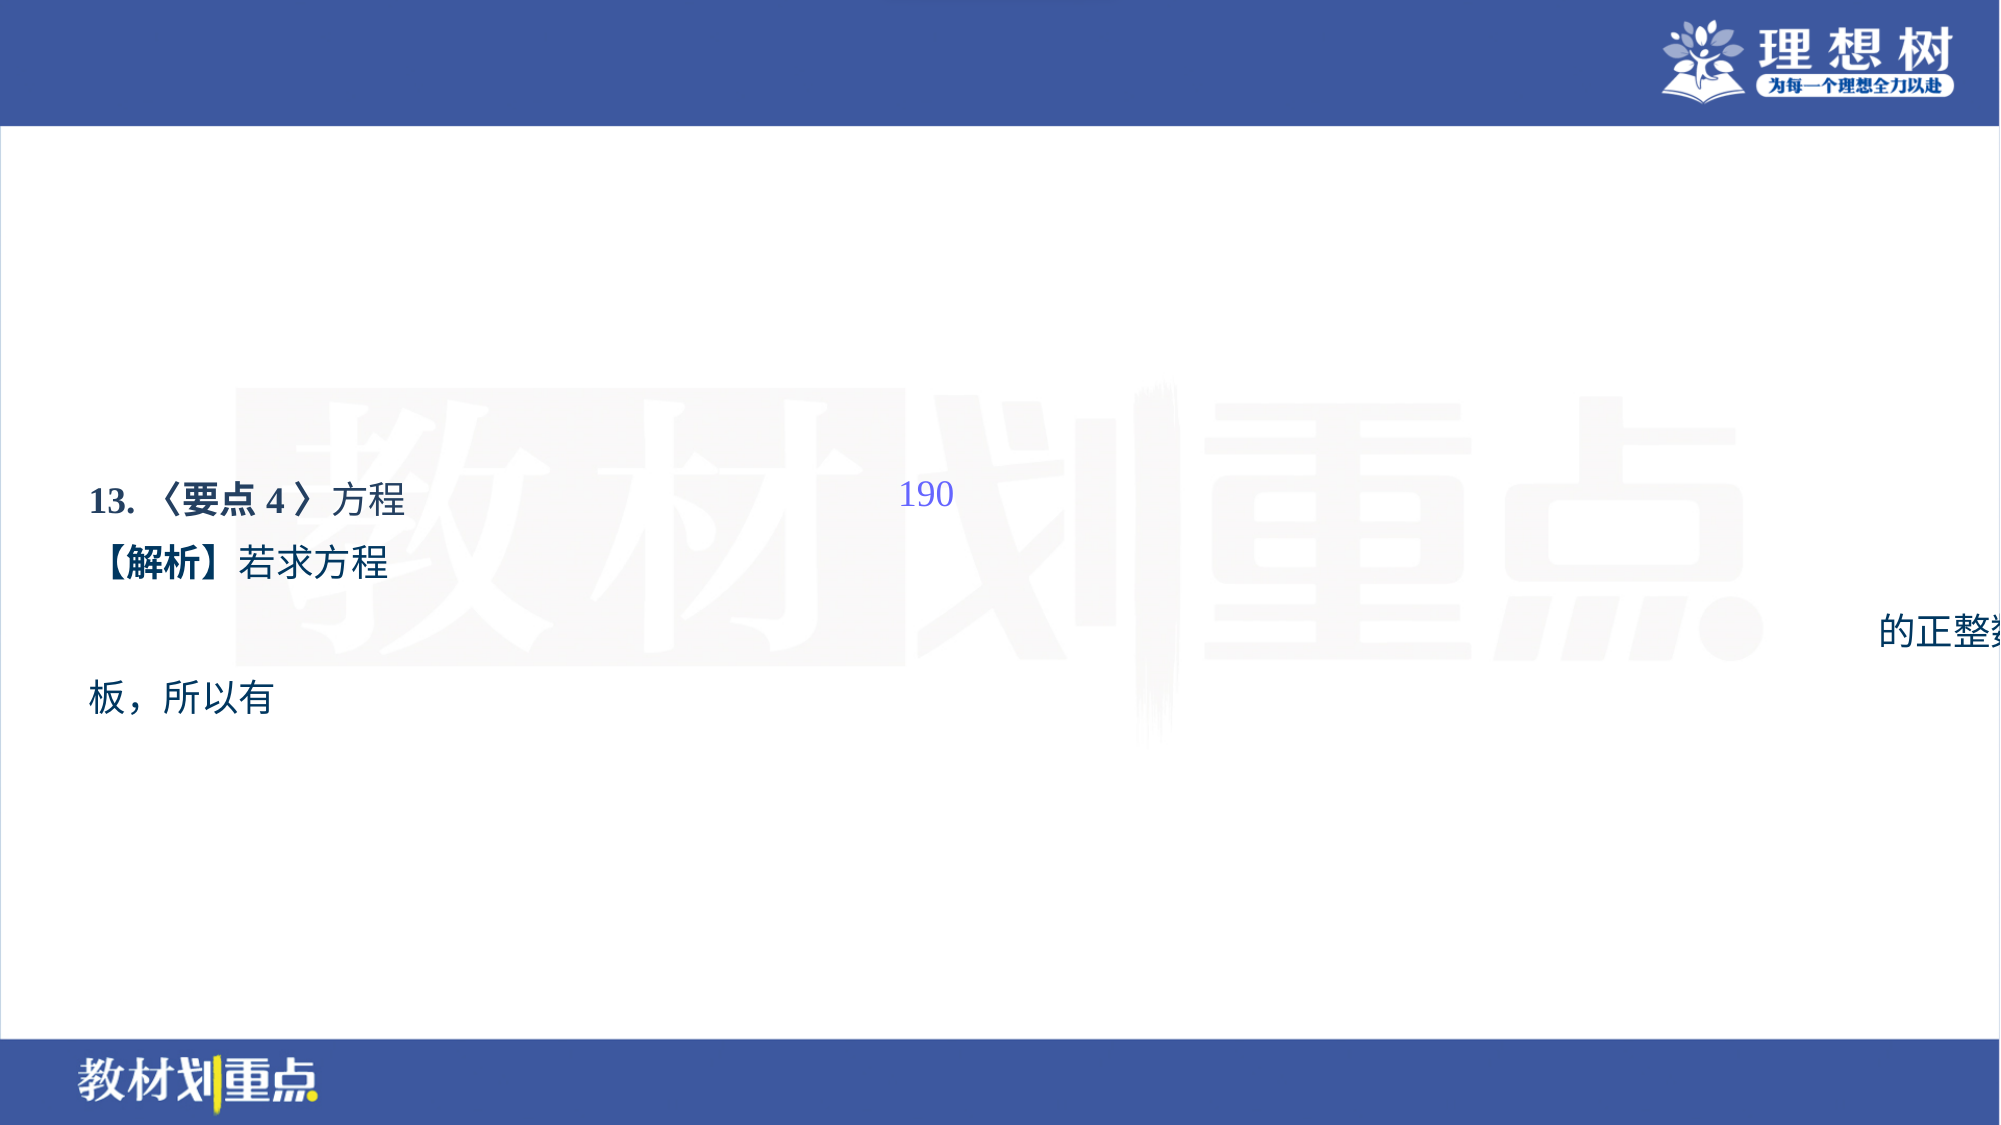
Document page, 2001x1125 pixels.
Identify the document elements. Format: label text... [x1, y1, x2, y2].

picture [0, 0, 2000, 1125]
text_box 190 [884, 447, 969, 508]
